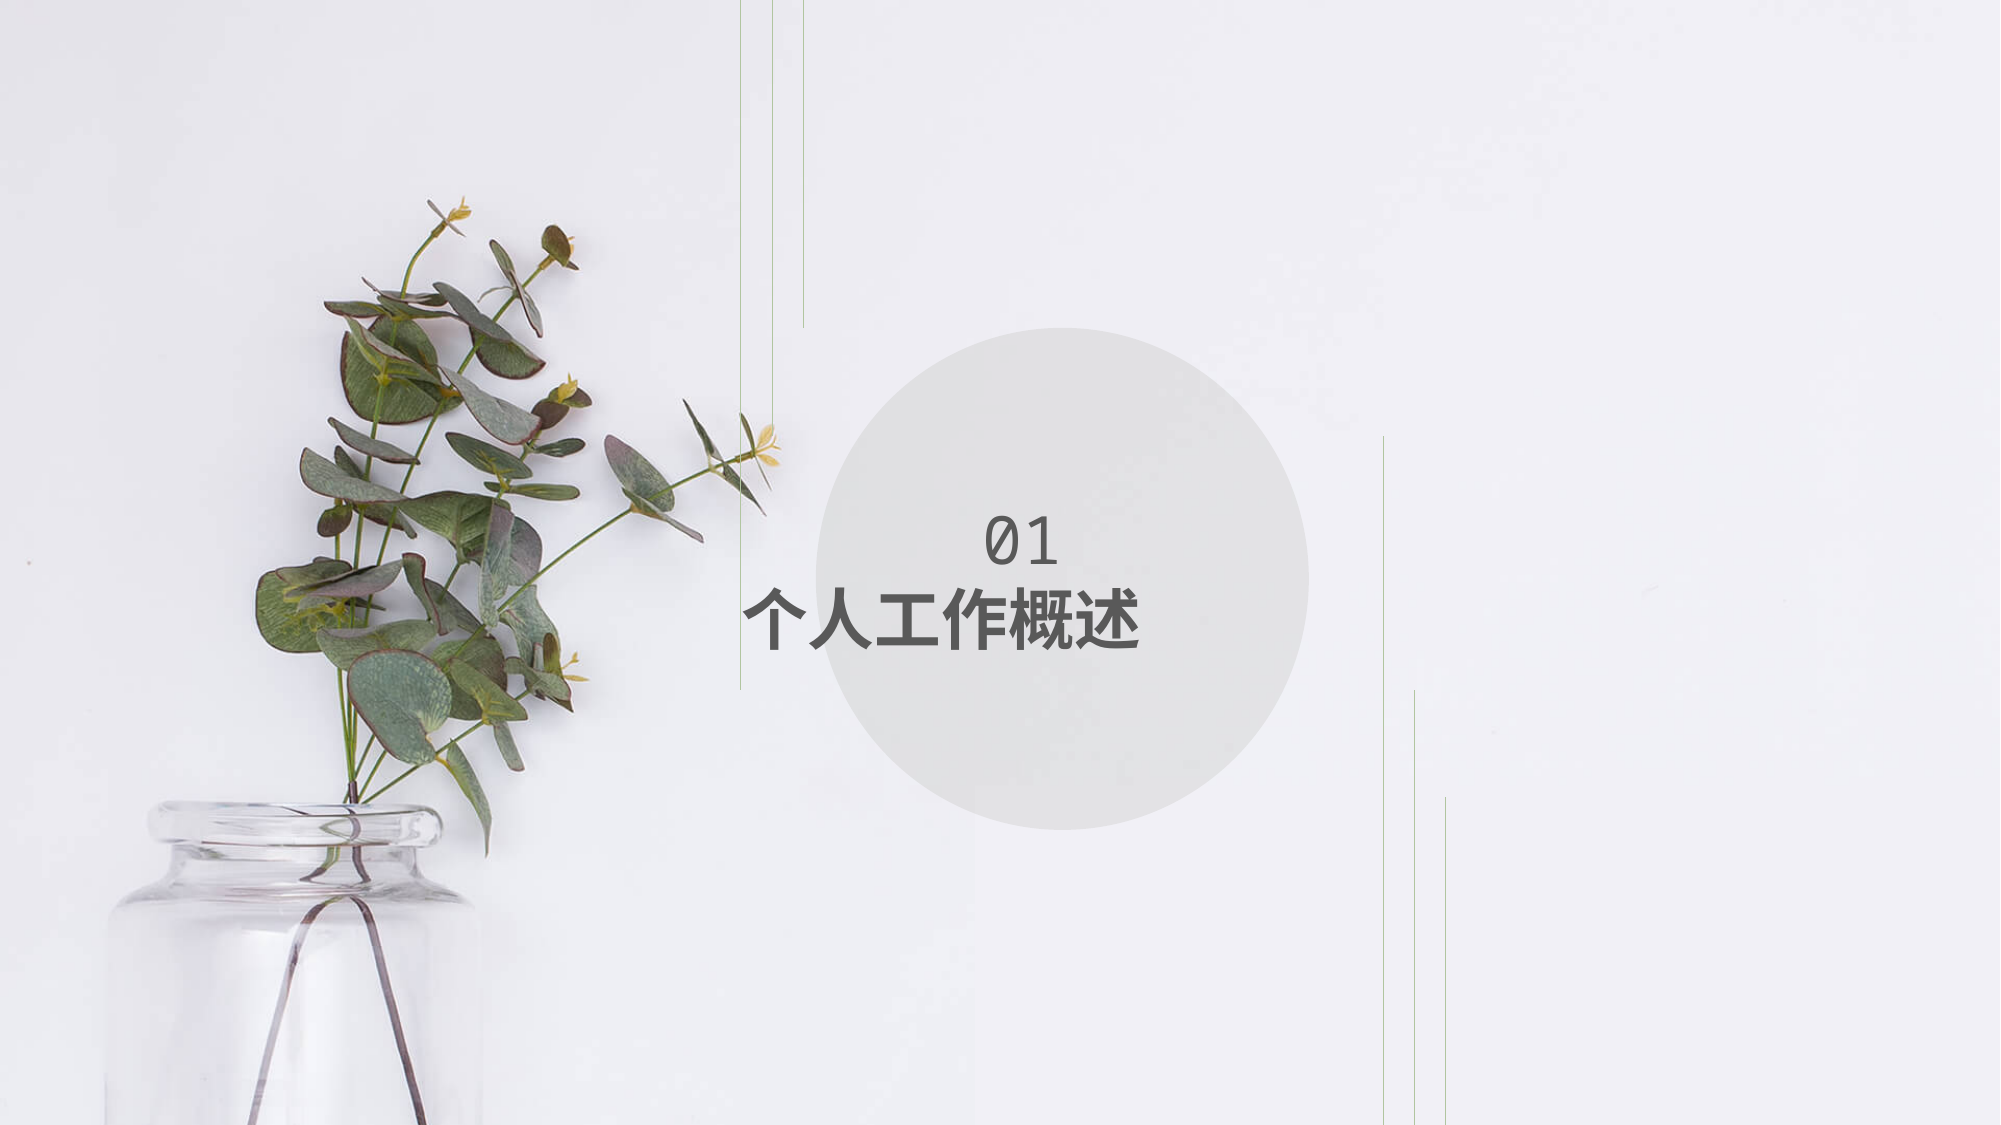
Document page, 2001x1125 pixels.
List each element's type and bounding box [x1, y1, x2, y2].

text_box [1383, 435, 1446, 1125]
picture [0, 0, 2000, 1125]
text_box [740, 0, 804, 690]
